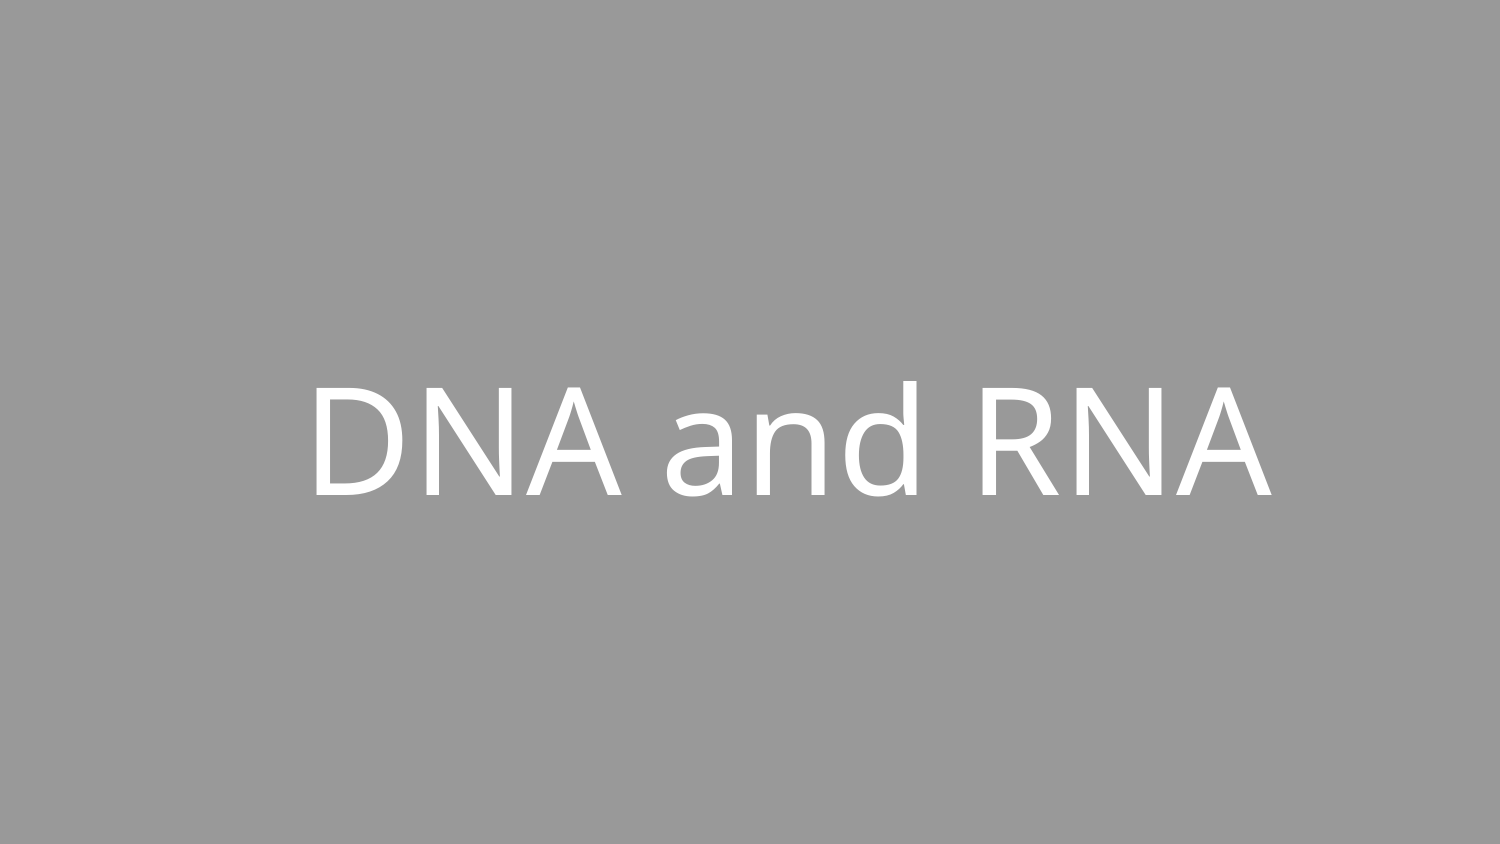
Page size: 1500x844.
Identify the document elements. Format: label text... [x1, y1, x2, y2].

text_box DNA and RNA [51, 374, 1449, 469]
